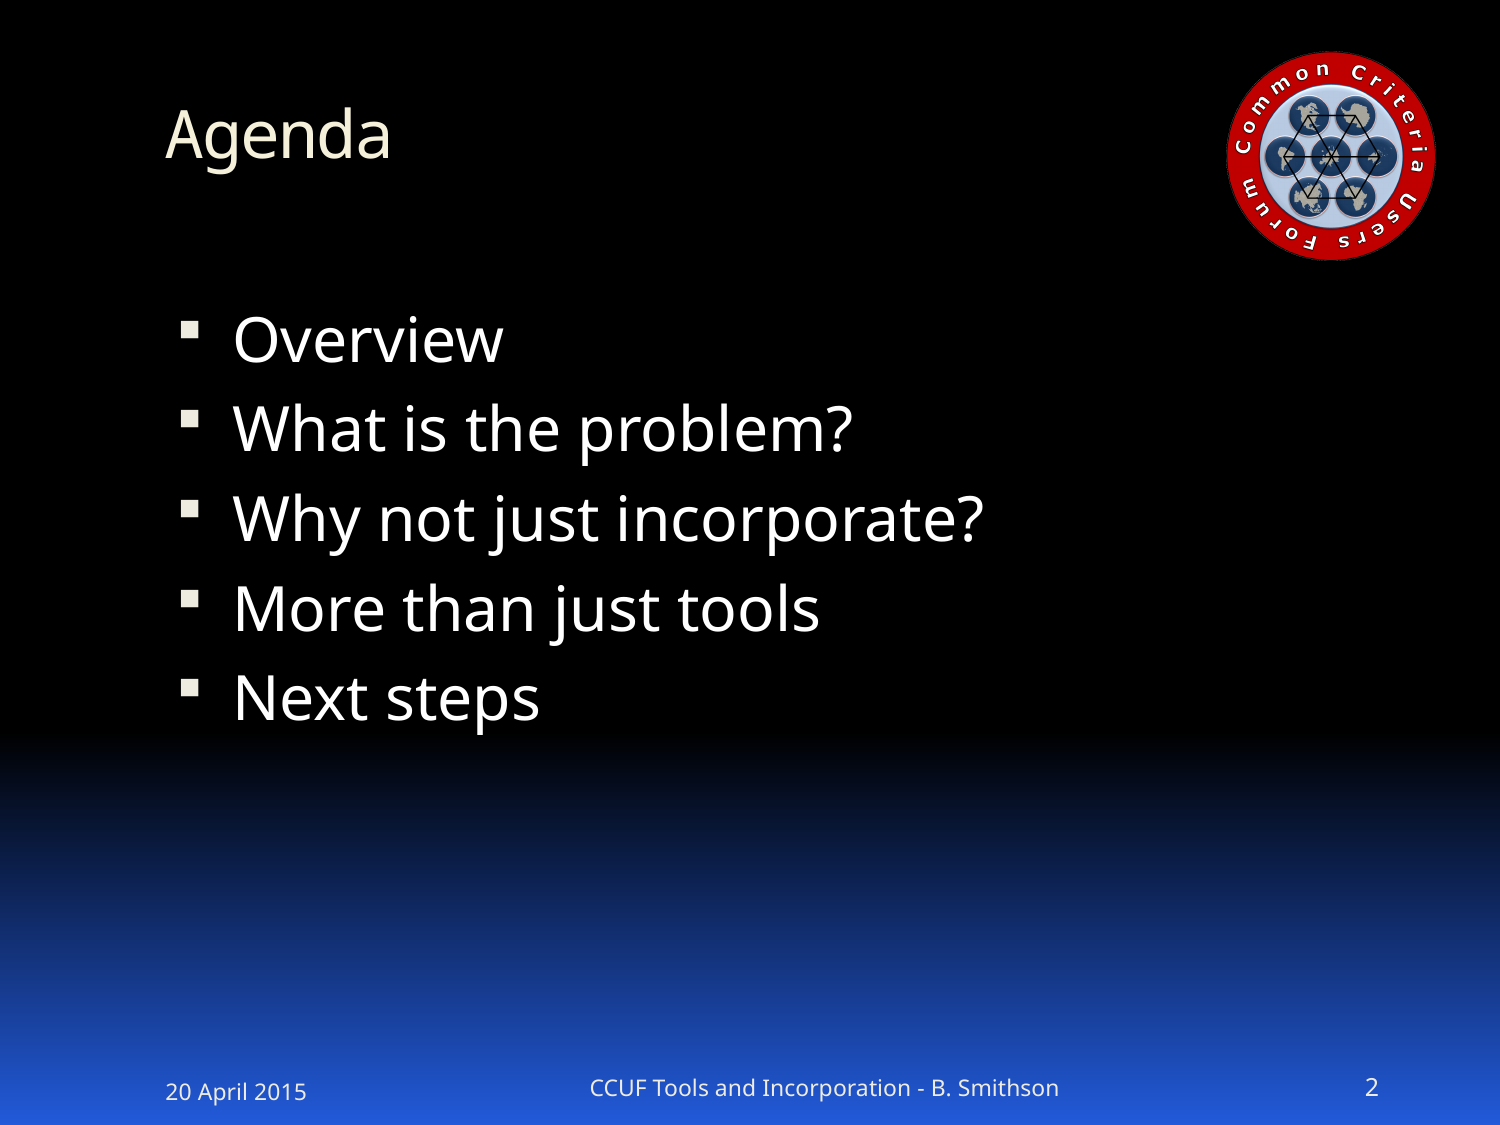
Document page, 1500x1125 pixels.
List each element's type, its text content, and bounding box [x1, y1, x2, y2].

picture [1224, 49, 1438, 263]
slide_number 2 [1350, 1052, 1425, 1113]
list Overview What is the problem? Why not just incorporate? More than just tools Next steps [150, 292, 1425, 1043]
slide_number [150, 1052, 395, 1113]
title Agenda [150, 83, 1225, 234]
footer CCUF Tools and Incorporation - B. Smithson [412, 1052, 1238, 1113]
